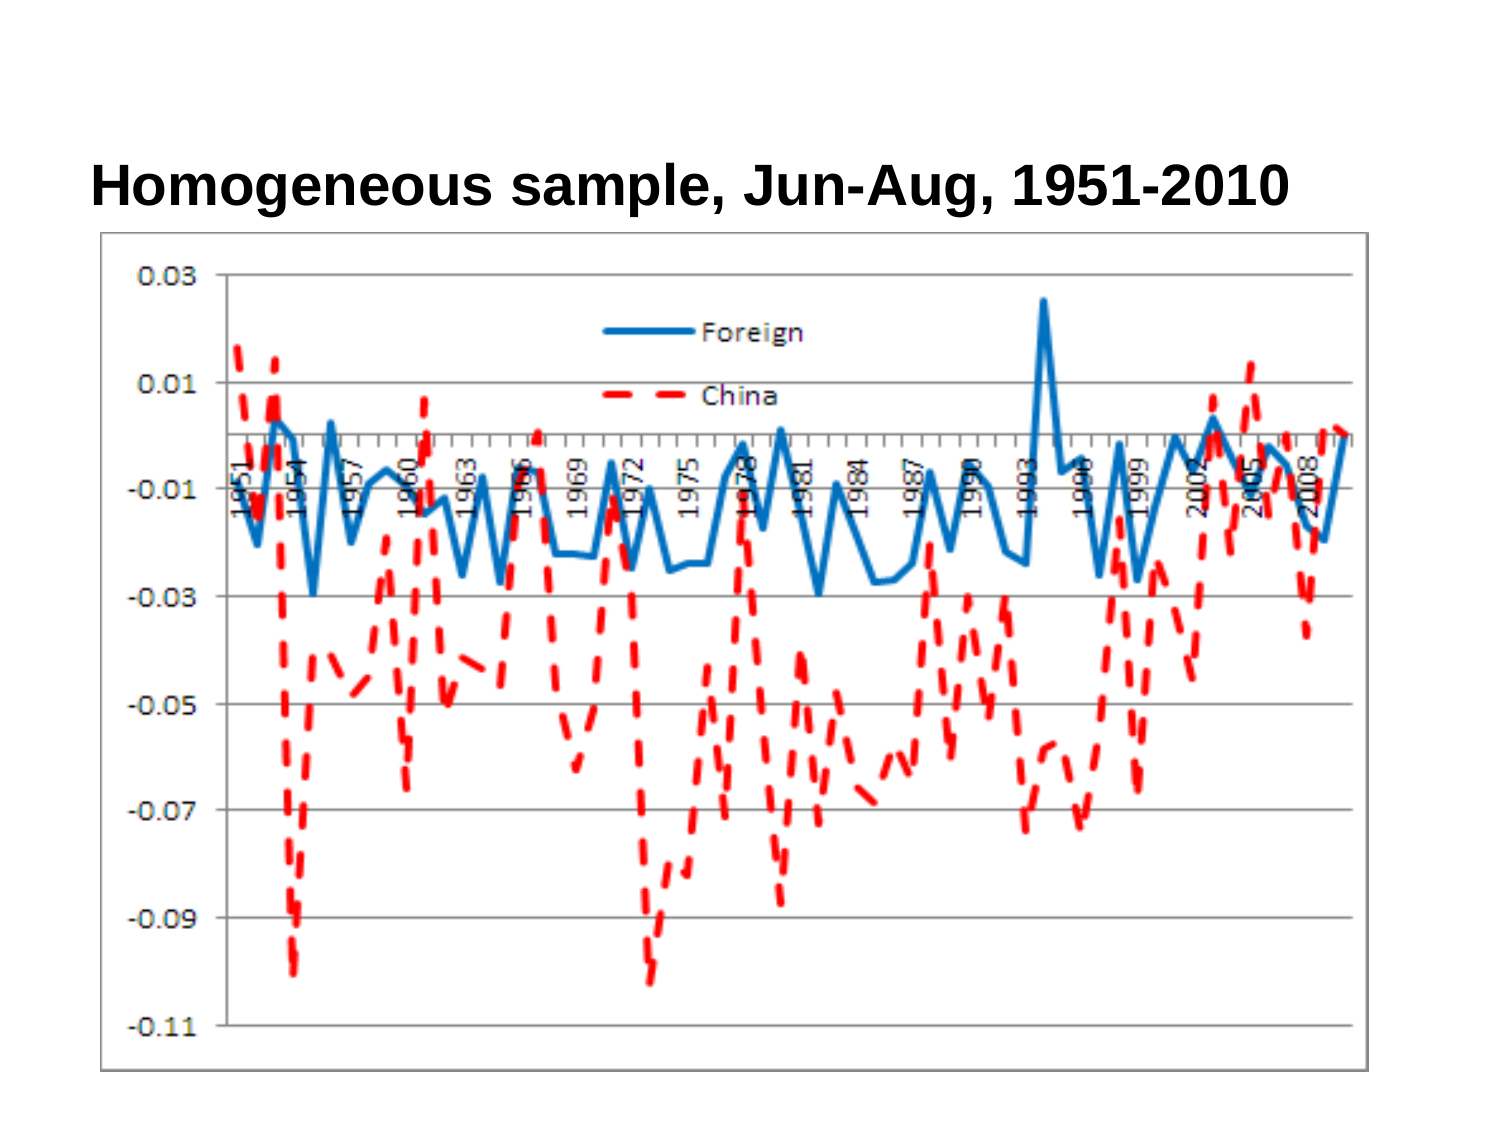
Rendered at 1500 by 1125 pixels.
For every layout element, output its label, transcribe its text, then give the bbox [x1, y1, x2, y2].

title Homogeneous sample, Jun-Aug, 1951-2010 [75, 45, 1425, 233]
picture [99, 232, 1369, 1072]
